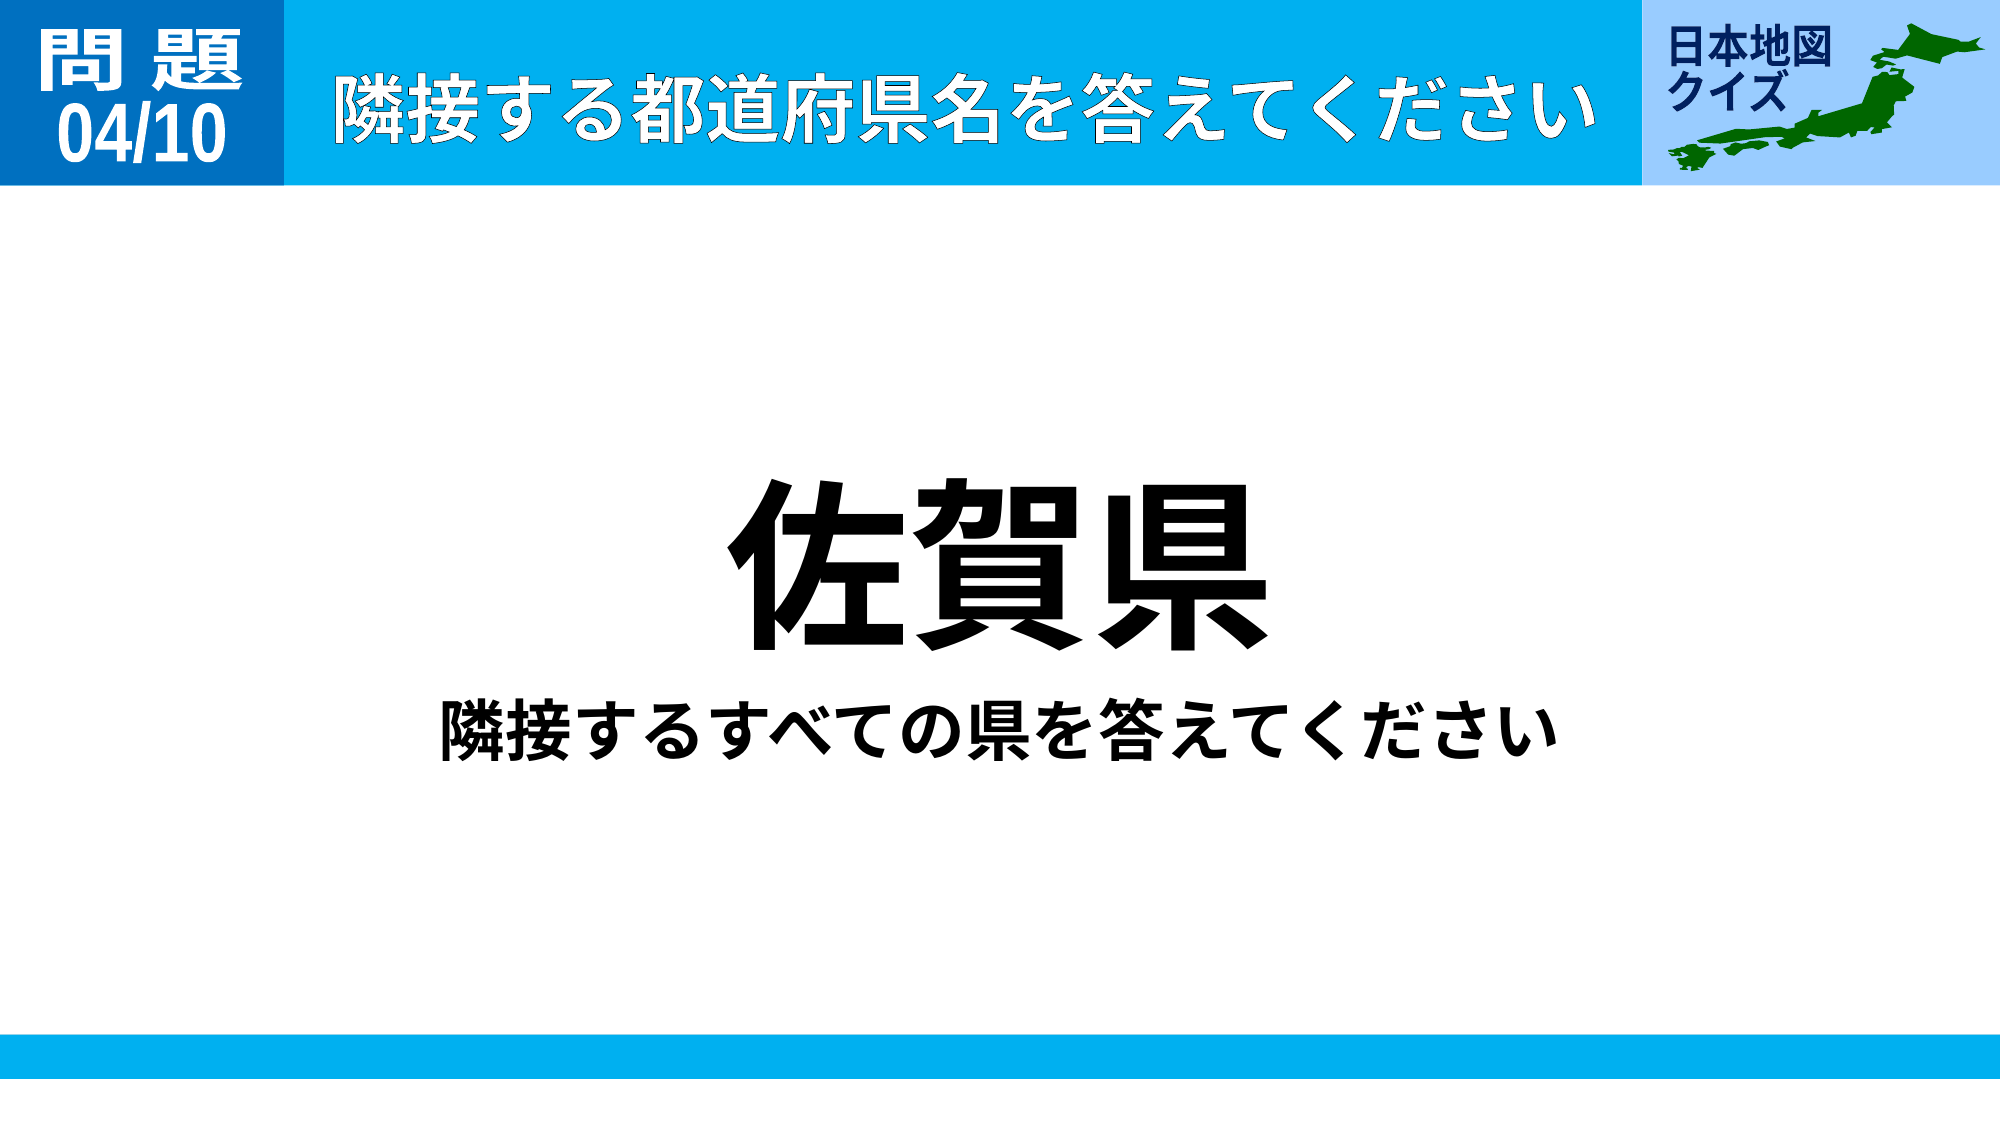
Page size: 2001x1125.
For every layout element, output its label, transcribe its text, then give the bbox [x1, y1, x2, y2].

text_box 佐賀県 [710, 443, 1290, 679]
text_box [0, 1034, 2000, 1079]
text_box 隣接するすべての県を答えてください [424, 681, 1576, 776]
